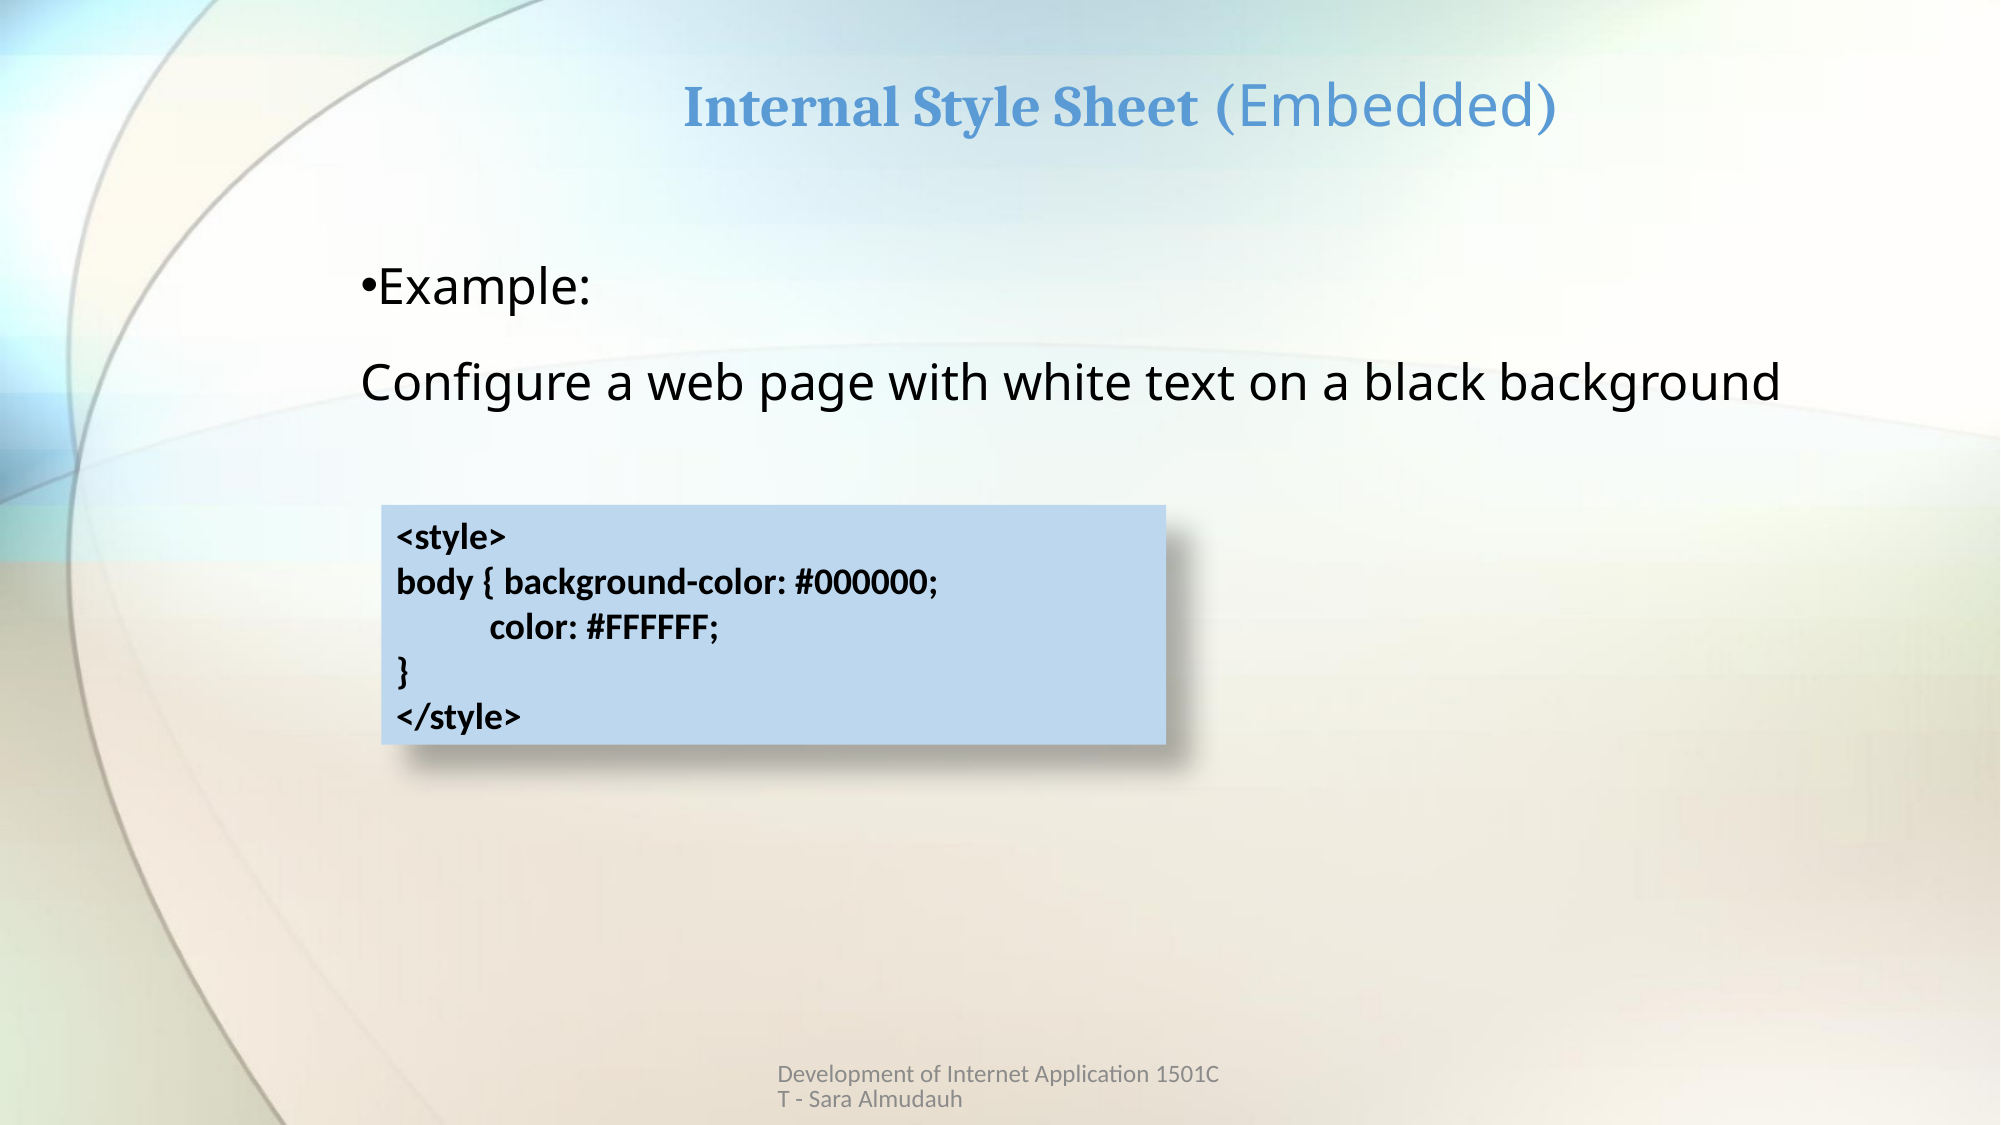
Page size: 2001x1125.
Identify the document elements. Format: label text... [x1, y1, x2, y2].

text_box Example: Configure a web page with white text on a black background [345, 258, 1836, 418]
text_box <style> body { background-color: #000000; color: #FFFFFF; } </style> [381, 504, 1167, 745]
title Internal Style Sheet (Embedded) [381, 59, 1863, 146]
footer Development of Internet Application 1501CT - Sara Almudauh [762, 1042, 1238, 1103]
picture [0, 0, 2001, 1125]
